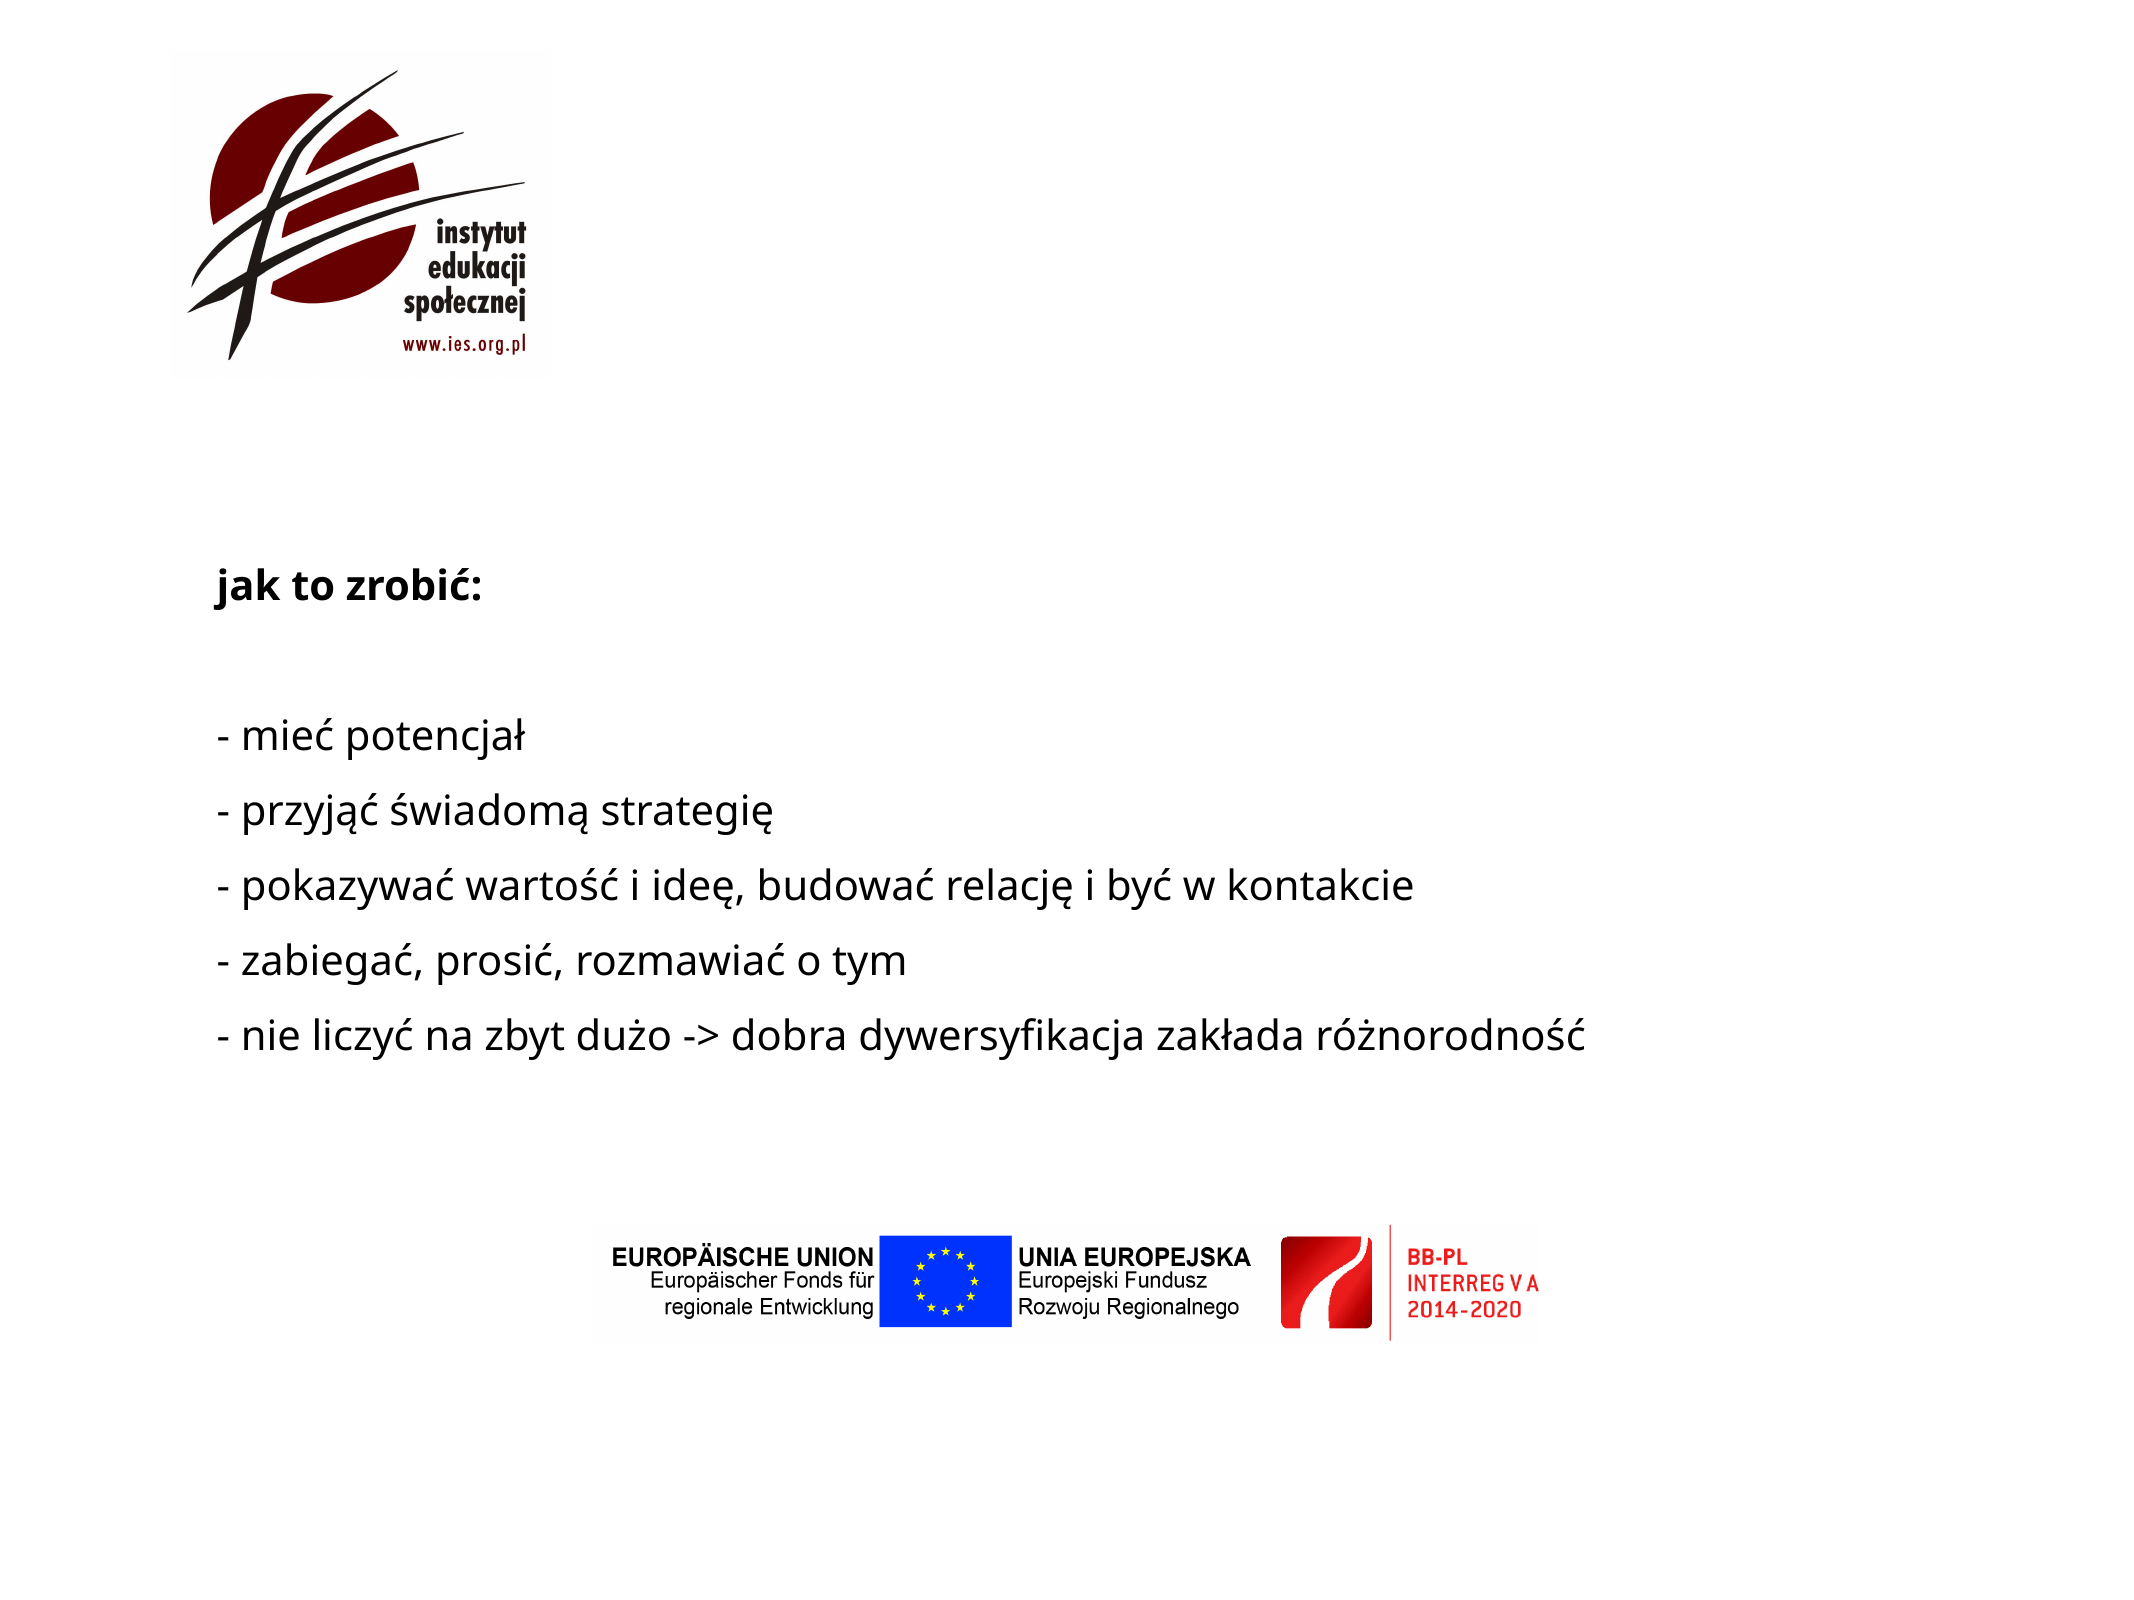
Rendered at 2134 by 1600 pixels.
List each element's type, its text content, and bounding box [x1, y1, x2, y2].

picture [170, 49, 552, 378]
subtitle jak to zrobić: - mieć potencjał - przyjąć świadomą strategię - pokazywać wartość i ideę, budować relację i być w kontakcie - zabiegać, prosić, rozmawiać o tym - nie liczyć na zbyt dużo -> dobra dywersyfikacja zakłada różnorodność [207, 525, 1926, 1075]
picture [592, 1222, 1542, 1344]
